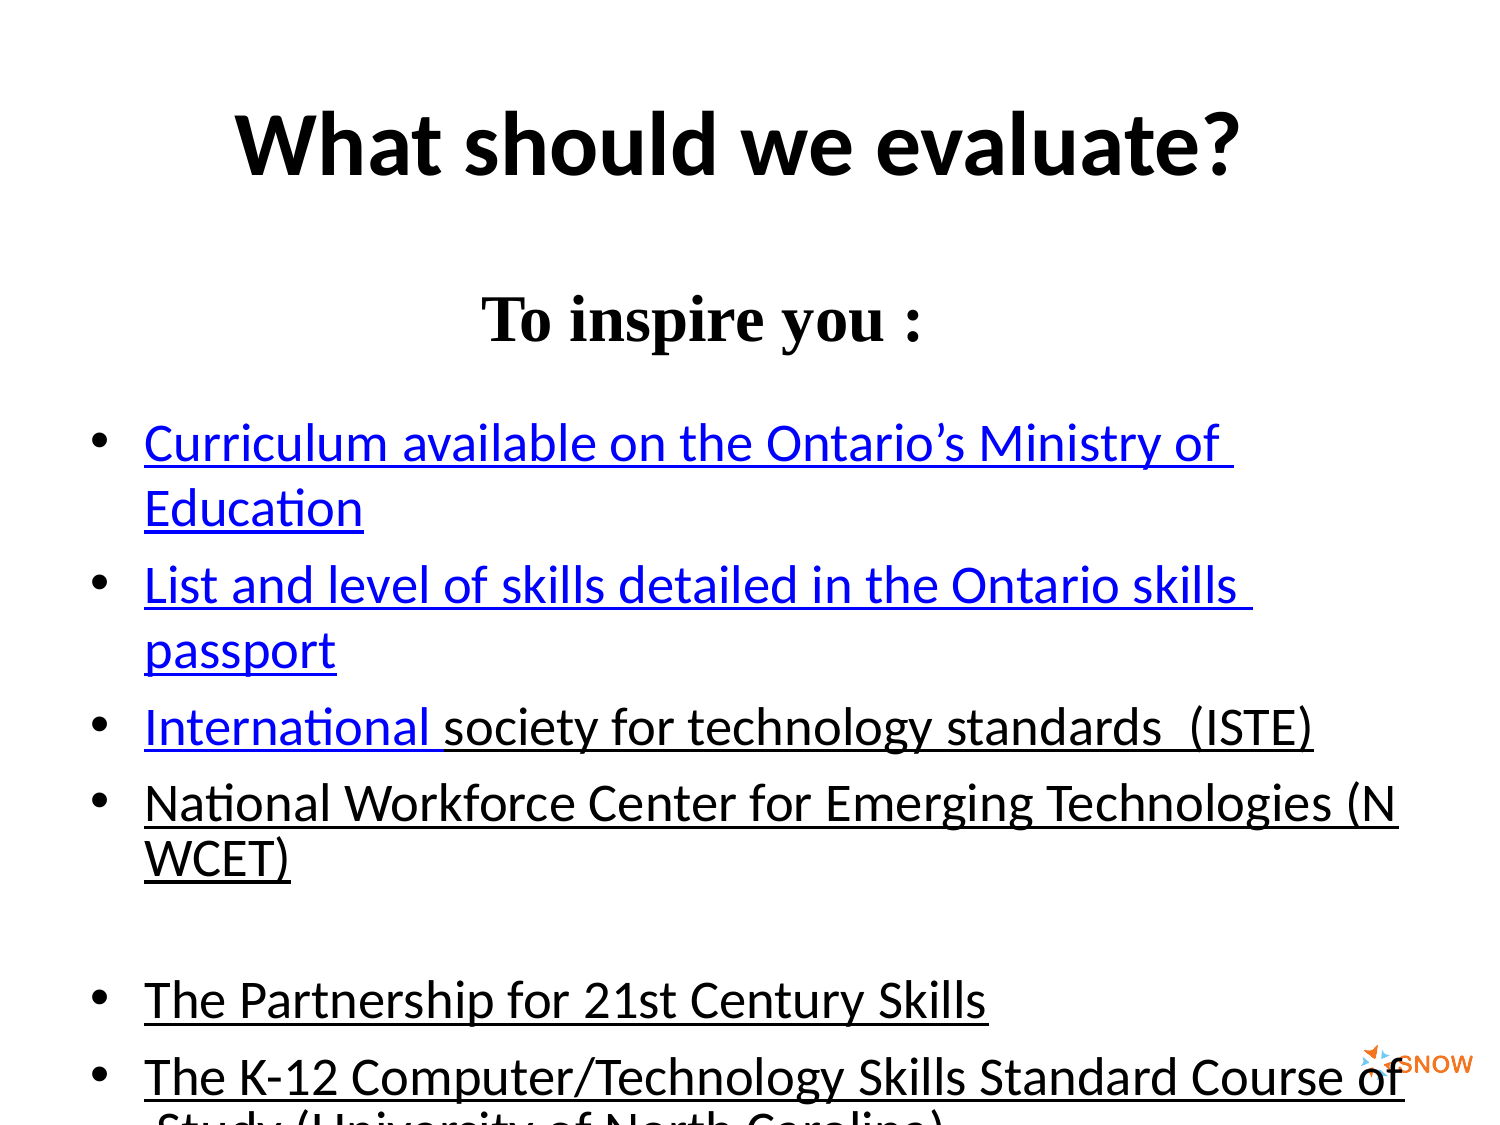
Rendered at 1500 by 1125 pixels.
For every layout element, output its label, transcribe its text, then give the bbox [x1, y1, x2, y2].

title What should we evaluate? [75, 45, 1425, 233]
picture [1425, 1012, 1500, 1125]
list Curriculum available on the Ontario’s Ministry of Education List and level of skills detailed in the Ontario skills passport International society for technology standards (ISTE) National Workforce Center for Emerging Technologies (NWCET) The Partnership for 21st Century Skills The K-12 Computer/Technology Skills Standard Course of Study (University of North Carolina) [75, 398, 1425, 1125]
text_box To inspire you : [466, 267, 963, 362]
